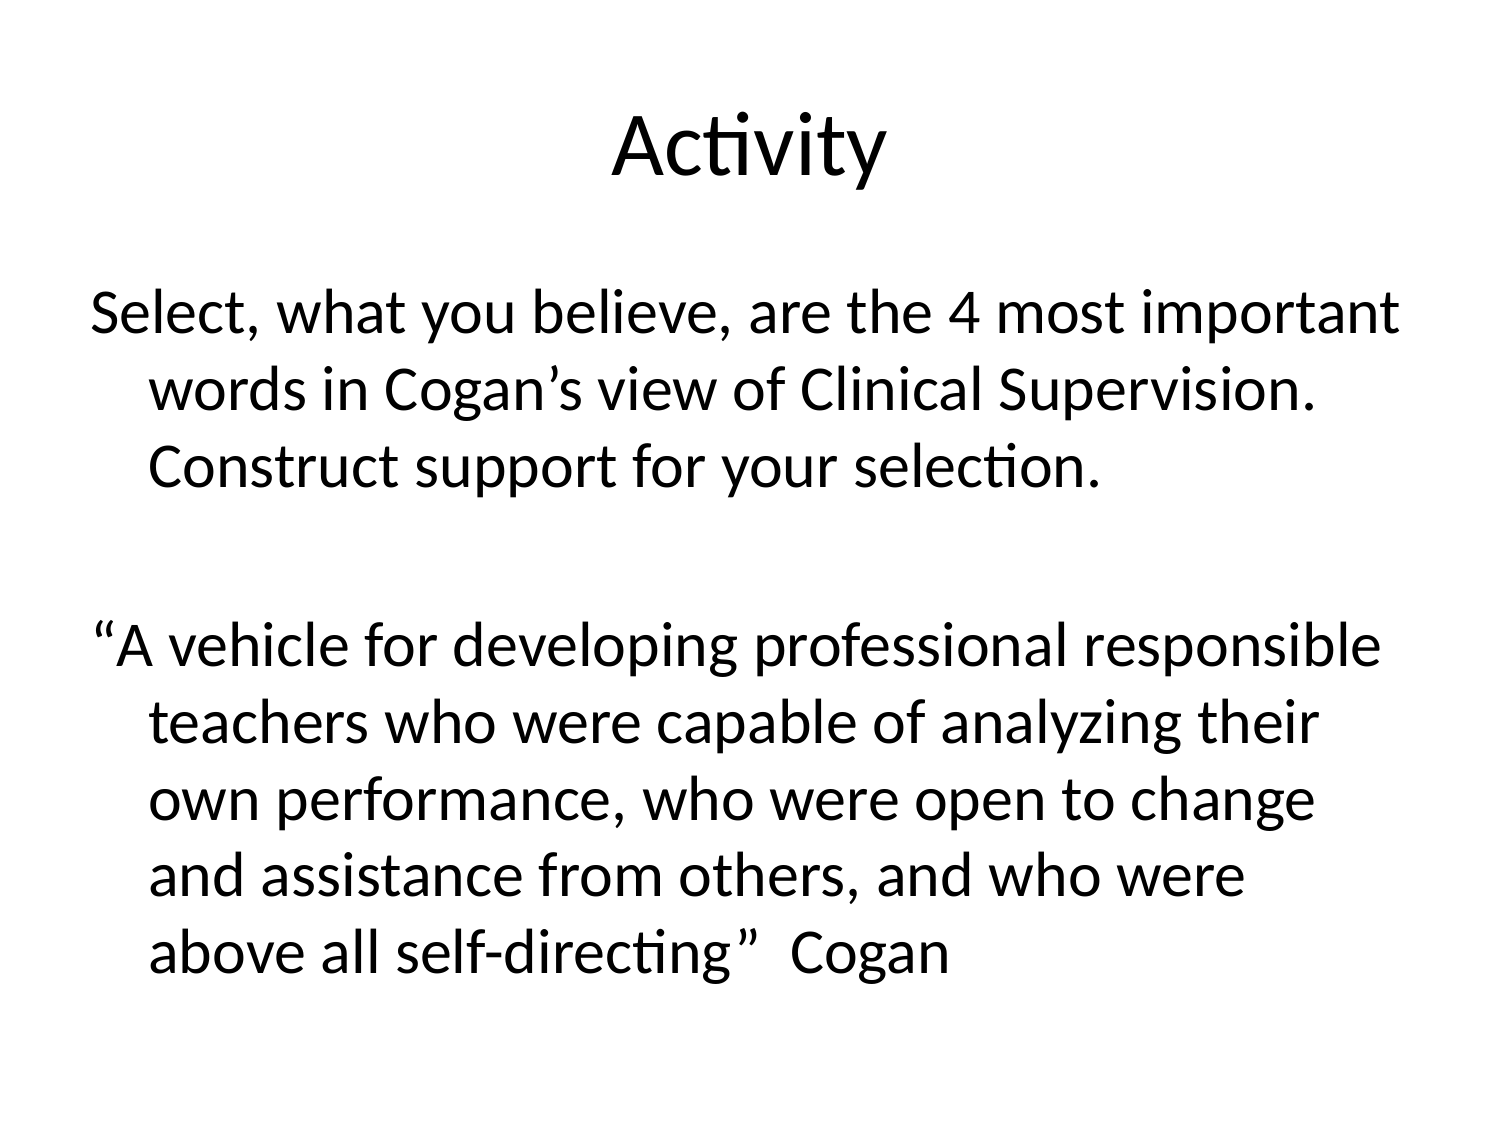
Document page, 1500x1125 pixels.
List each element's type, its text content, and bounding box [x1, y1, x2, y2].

title Activity [75, 45, 1425, 233]
list Select, what you believe, are the 4 most important words in Cogan’s view of Clinical Supervision. Construct support for your selection. “A vehicle for developing professional responsible teachers who were capable of analyzing their own performance, who were open to change and assistance from others, and who were above all self-directing” Cogan [75, 262, 1425, 1005]
